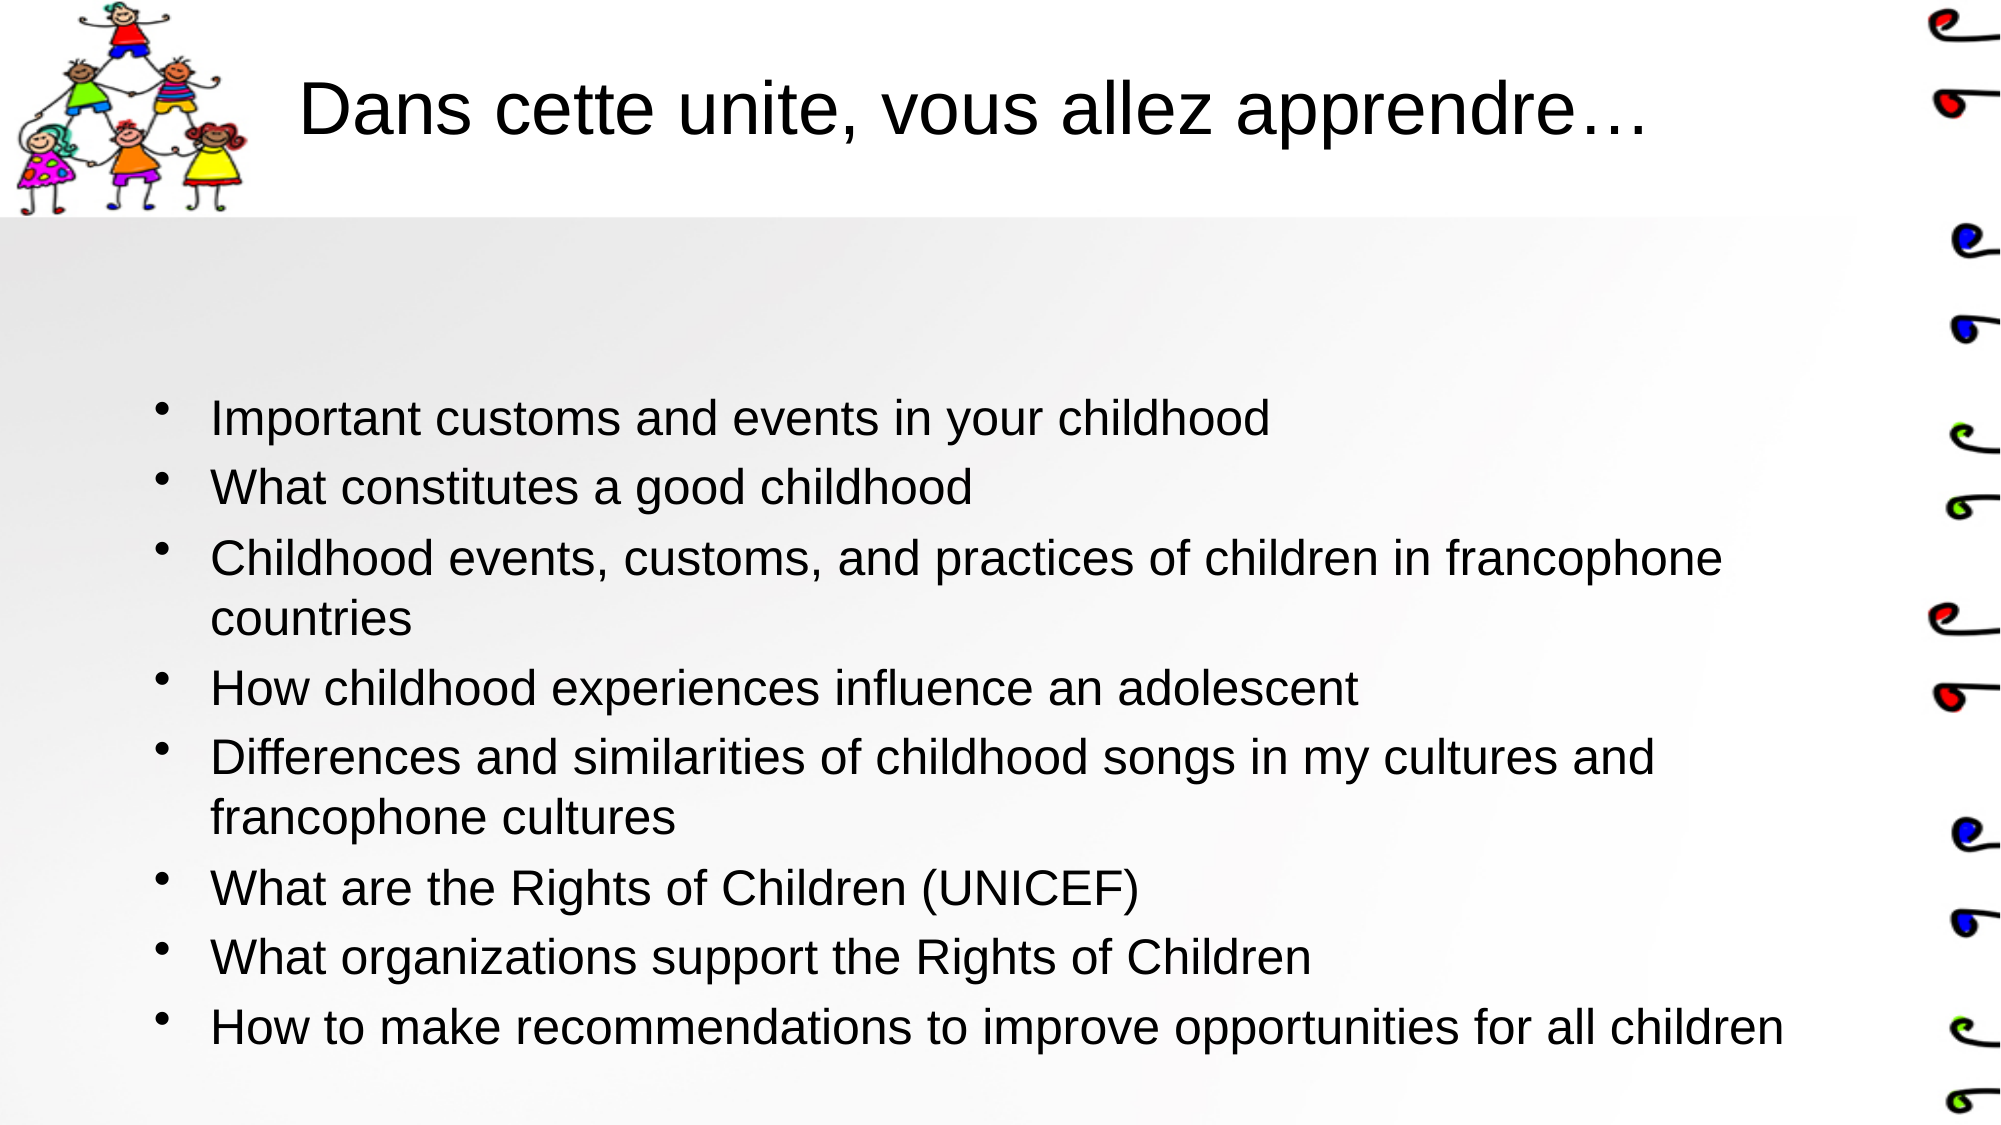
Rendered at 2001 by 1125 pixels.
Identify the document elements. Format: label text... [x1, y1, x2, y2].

picture [0, 0, 2001, 1125]
list Important customs and events in your childhood What constitutes a good childhood Childhood events, customs, and practices of children in francophone countries How childhood experiences influence an adolescent Differences and similarities of childhood songs in my cultures and francophone cultures What are the Rights of Children (UNICEF) What organizations support the Rights of Children How to make recommendations to improve opportunities for all children [138, 377, 1865, 1076]
title Dans cette unite, vous allez apprendre… [283, 16, 1951, 192]
